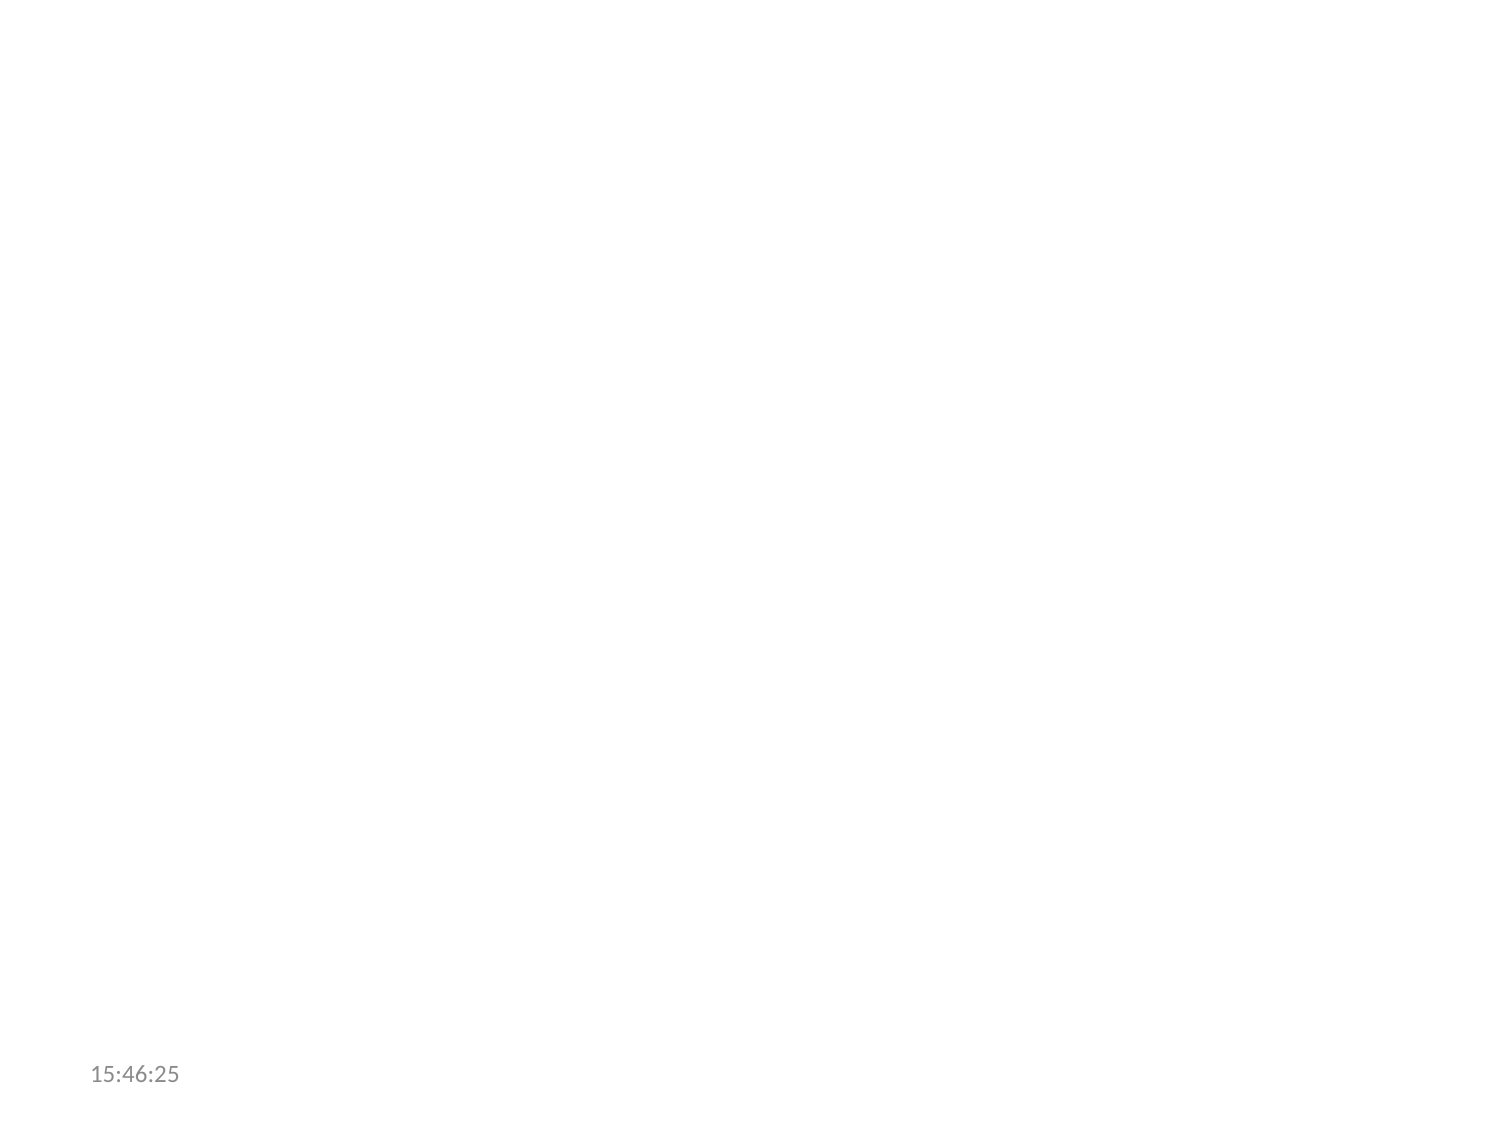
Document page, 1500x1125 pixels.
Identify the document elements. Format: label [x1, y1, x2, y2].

slide_number [75, 1042, 425, 1103]
